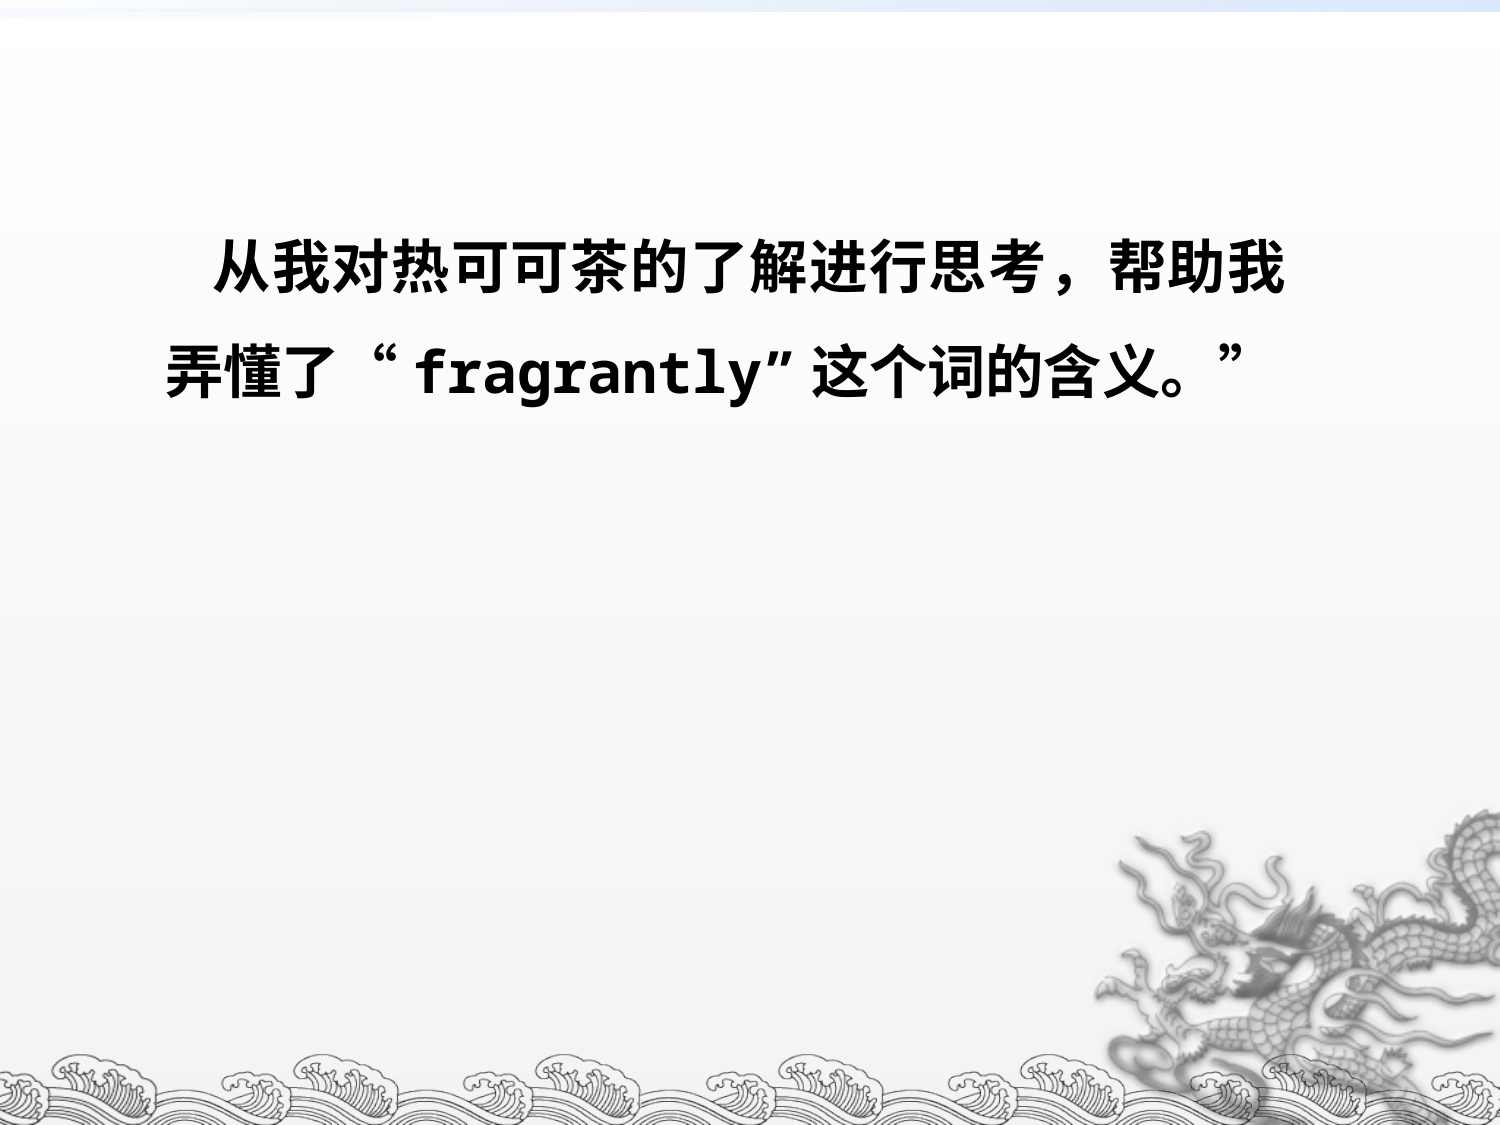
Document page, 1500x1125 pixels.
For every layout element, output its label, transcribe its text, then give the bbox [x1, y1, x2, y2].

list 从我对热可可茶的了解进行思考，帮助我弄懂了“fragrantly”这个词的含义。” [93, 187, 1302, 927]
